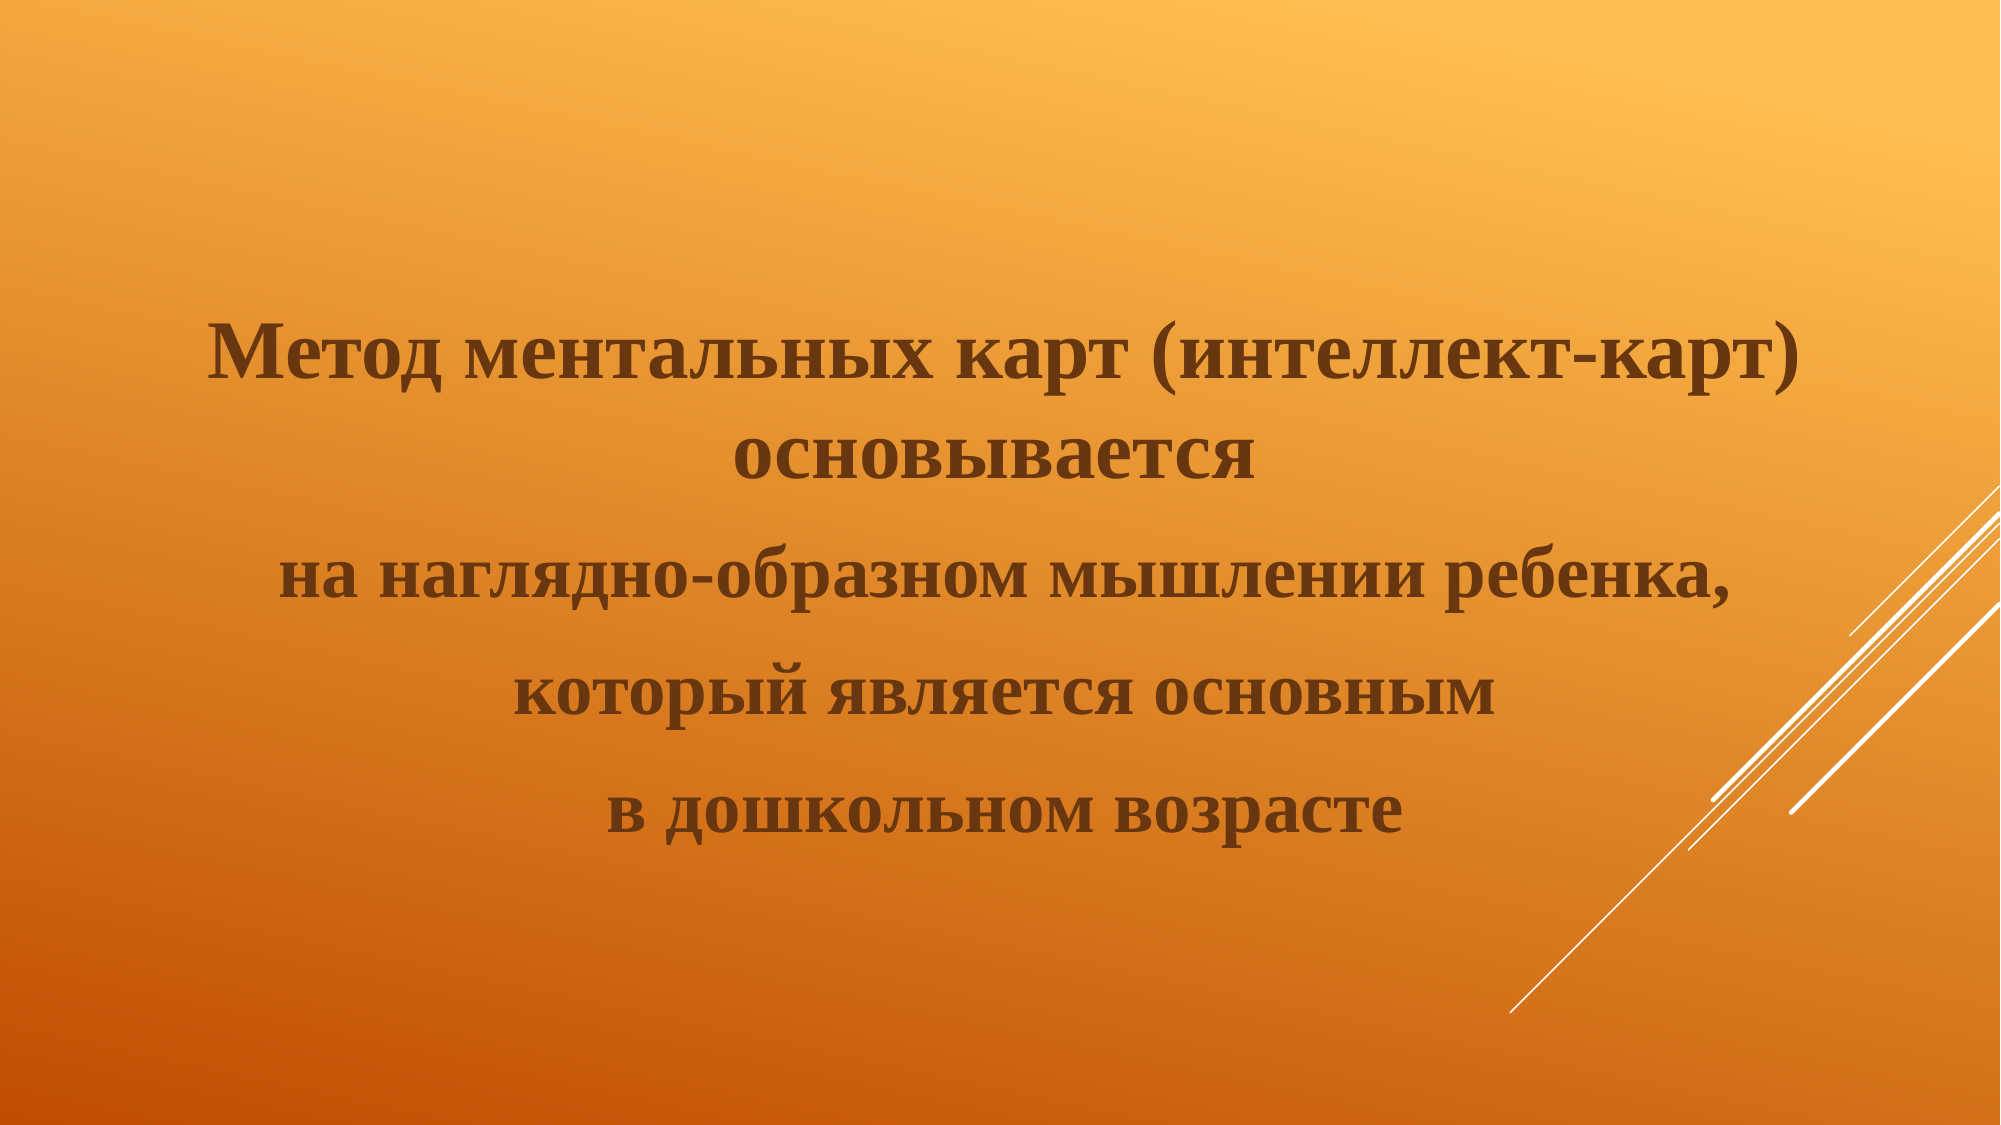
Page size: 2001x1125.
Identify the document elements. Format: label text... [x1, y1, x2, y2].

list Метод ментальных карт (интеллект-карт) основывается на наглядно-образном мышлении ребенка, который является основным в дошкольном возрасте [112, 112, 1899, 1031]
